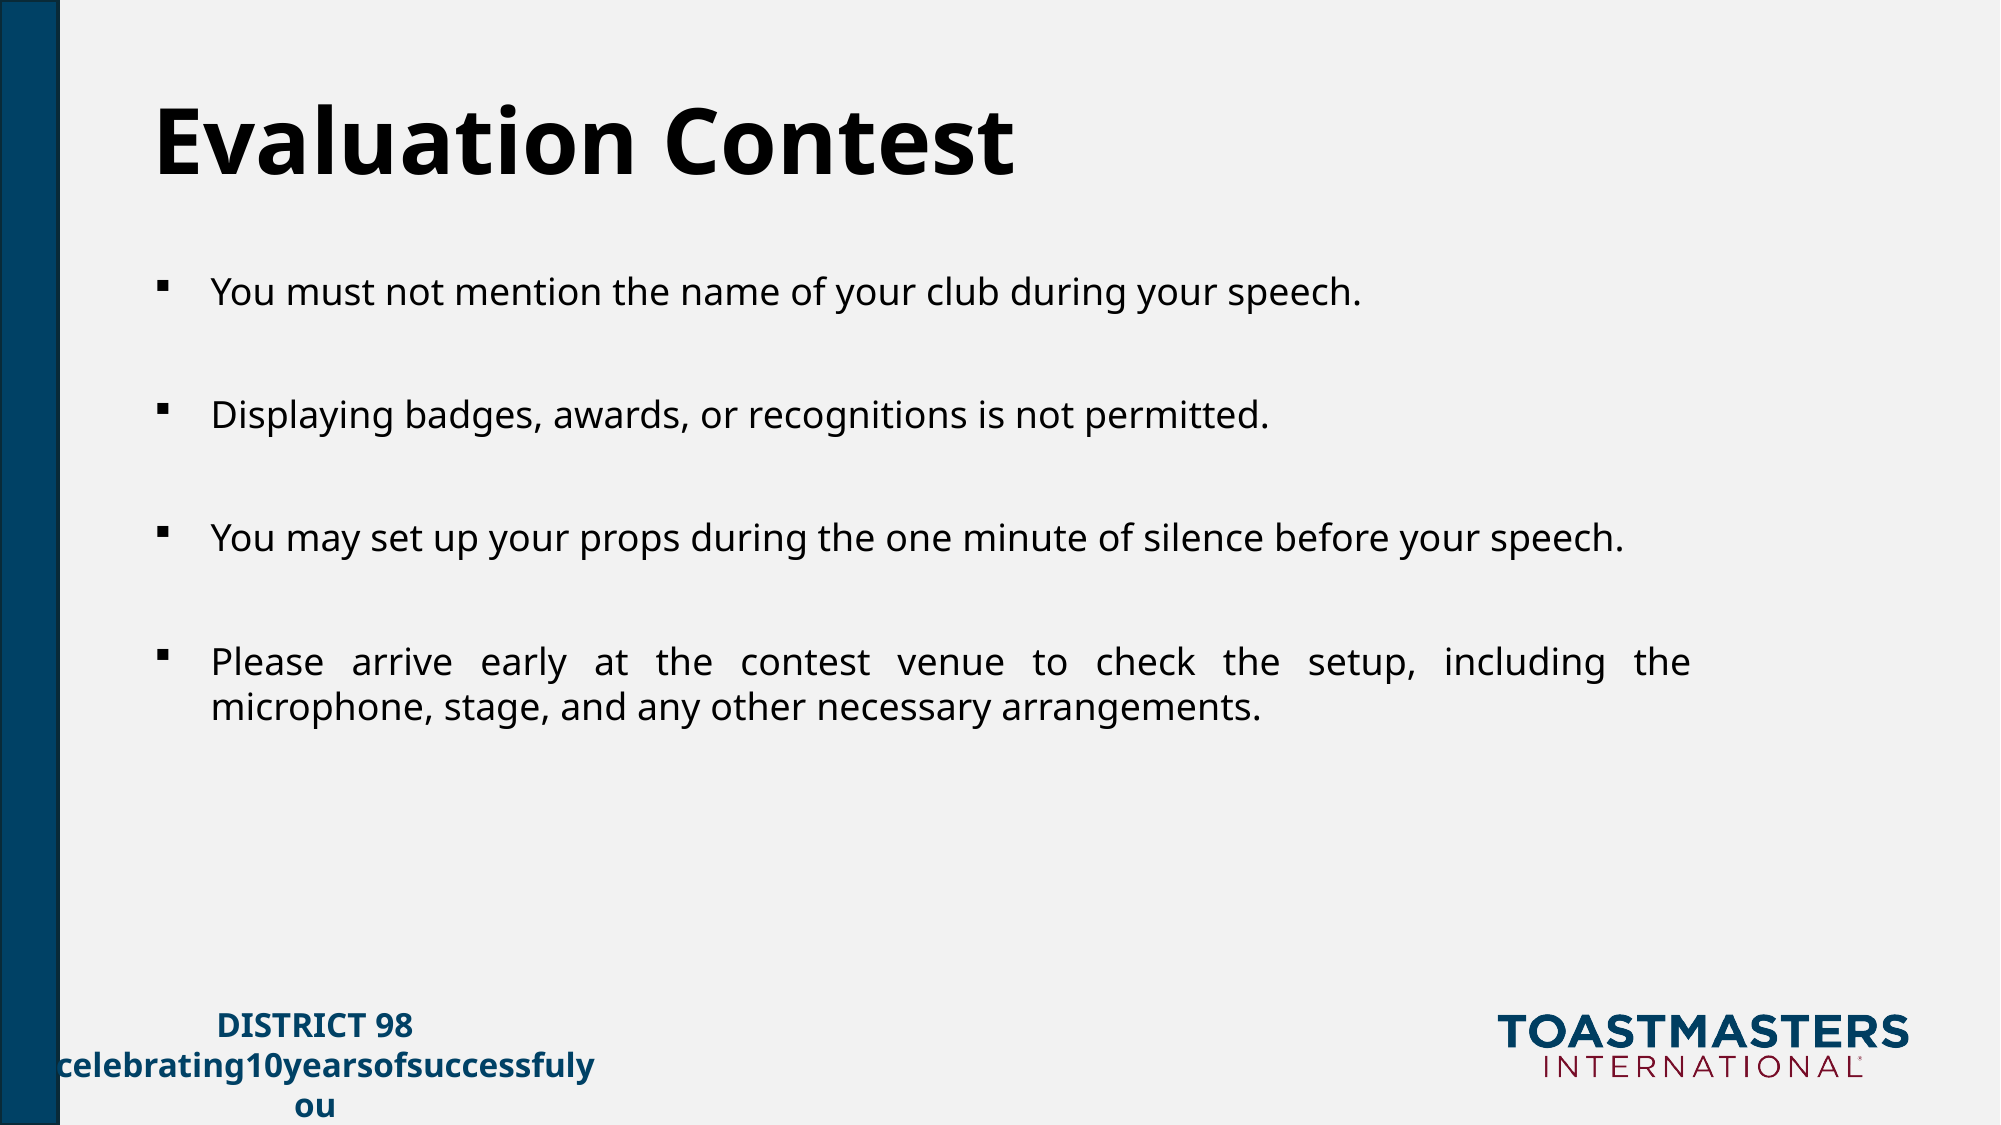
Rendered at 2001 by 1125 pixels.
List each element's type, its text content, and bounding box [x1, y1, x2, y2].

text_box [0, 0, 60, 1125]
list You must not mention the name of your club during your speech. Displaying badges, awards, or recognitions is not permitted. You may set up your props during the one minute of silence before your speech. Please arrive early at the contest venue to check the setup, including the microphone, stage, and any other necessary arrangements. [137, 260, 1708, 950]
picture [1383, 631, 2000, 1125]
text_box DISTRICT 98 #celebrating10yearsofsuccessfulyou [10, 996, 620, 1125]
title Evaluation Contest [137, 59, 1944, 229]
